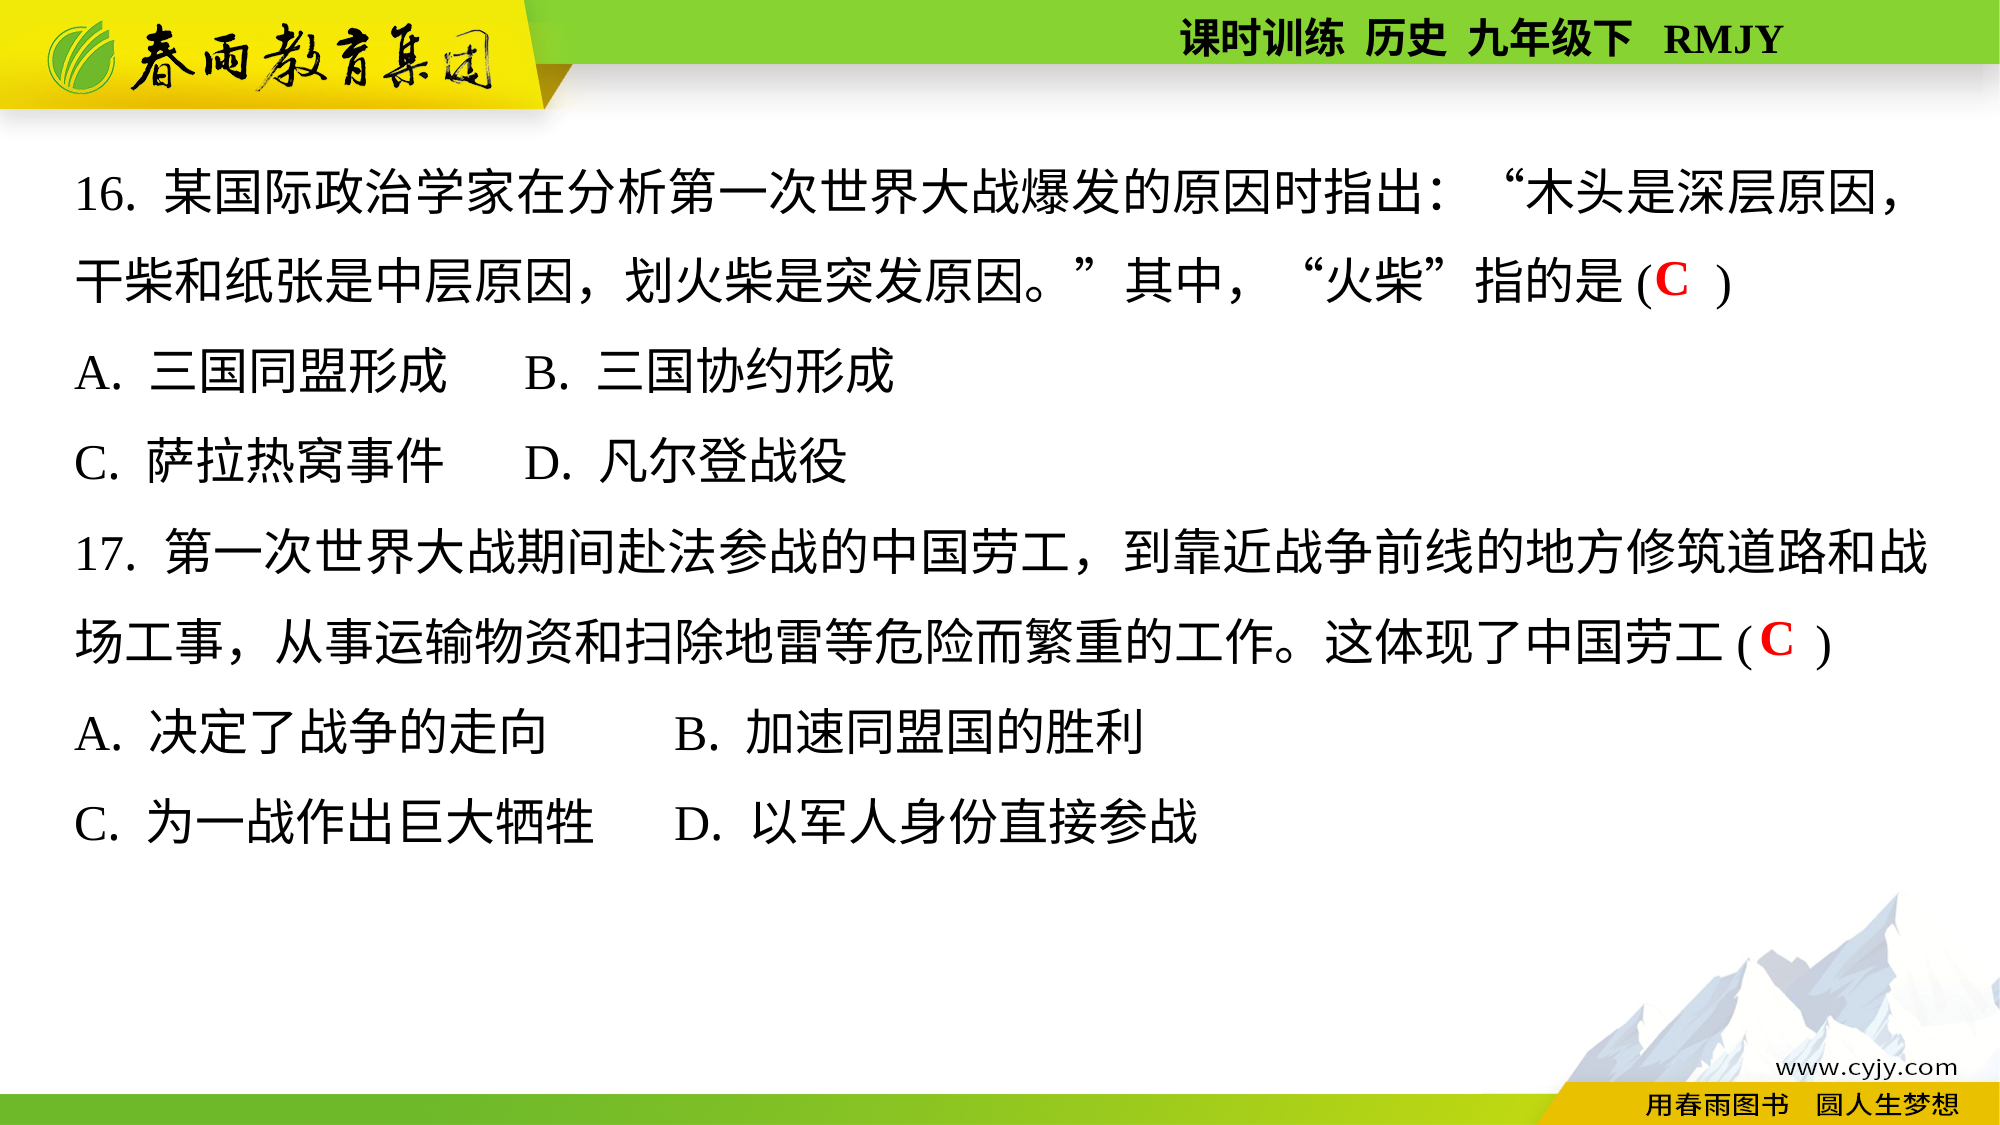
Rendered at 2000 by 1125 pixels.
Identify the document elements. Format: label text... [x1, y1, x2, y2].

text_box C [1744, 597, 1811, 673]
picture [0, 0, 2000, 1125]
list 16. 某国际政治学家在分析第一次世界大战爆发的原因时指出：“木头是深层原因，干柴和纸张是中层原因，划火柴是突发原因。”其中，“火柴”指的是( ) A. 三国同盟形成 B. 三国协约形成 C. 萨拉热窝事件 D. 凡尔登战役 17. 第一次世界大战期间赴法参战的中国劳工，到靠近战争前线的地方修筑道路和战场工事，从事运输物资和扫除地雷等危险而繁重的工作。这体现了中国劳工( ) A. 决定了战争的走向 B. 加速同盟国的胜利 C. 为一战作出巨大牺牲 D. 以军人身份直接参战 [59, 122, 1944, 865]
text_box C [1639, 237, 1706, 313]
